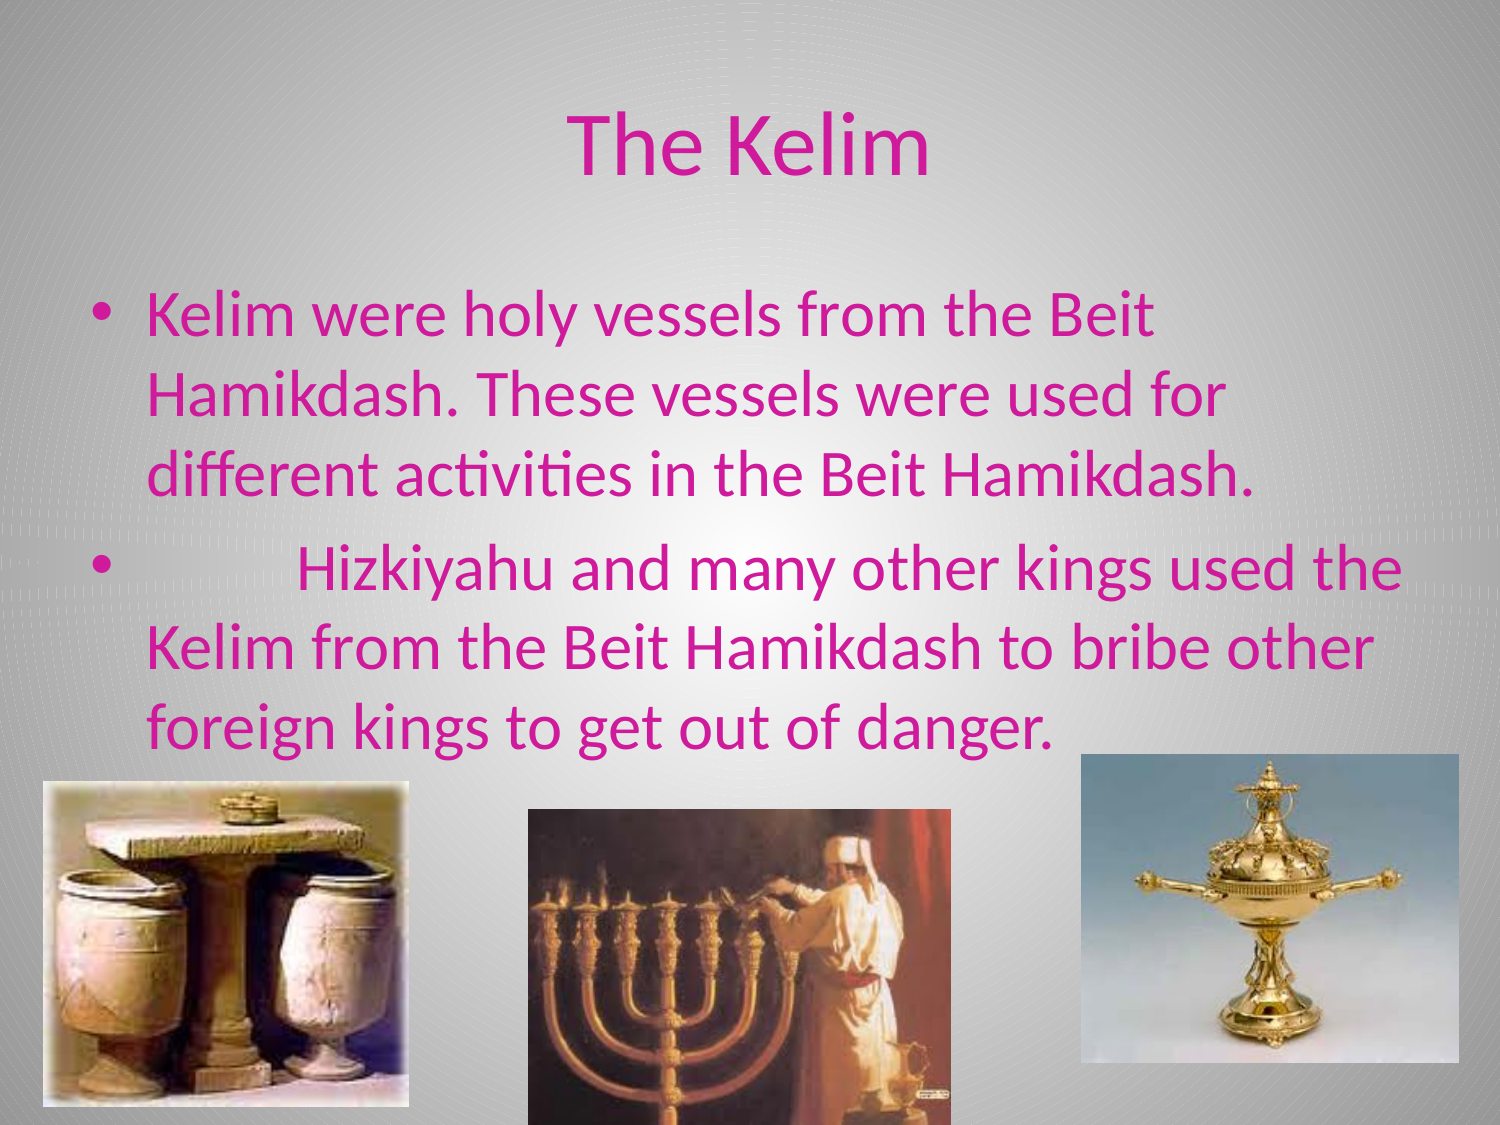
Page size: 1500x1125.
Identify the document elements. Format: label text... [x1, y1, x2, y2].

picture [528, 808, 951, 1125]
title The Kelim [75, 45, 1425, 233]
list Kelim were holy vessels from the Beit Hamikdash. These vessels were used for different activities in the Beit Hamikdash. Hizkiyahu and many other kings used the Kelim from the Beit Hamikdash to bribe other foreign kings to get out of danger. [75, 262, 1425, 1005]
picture [1081, 754, 1459, 1064]
picture [43, 780, 409, 1108]
